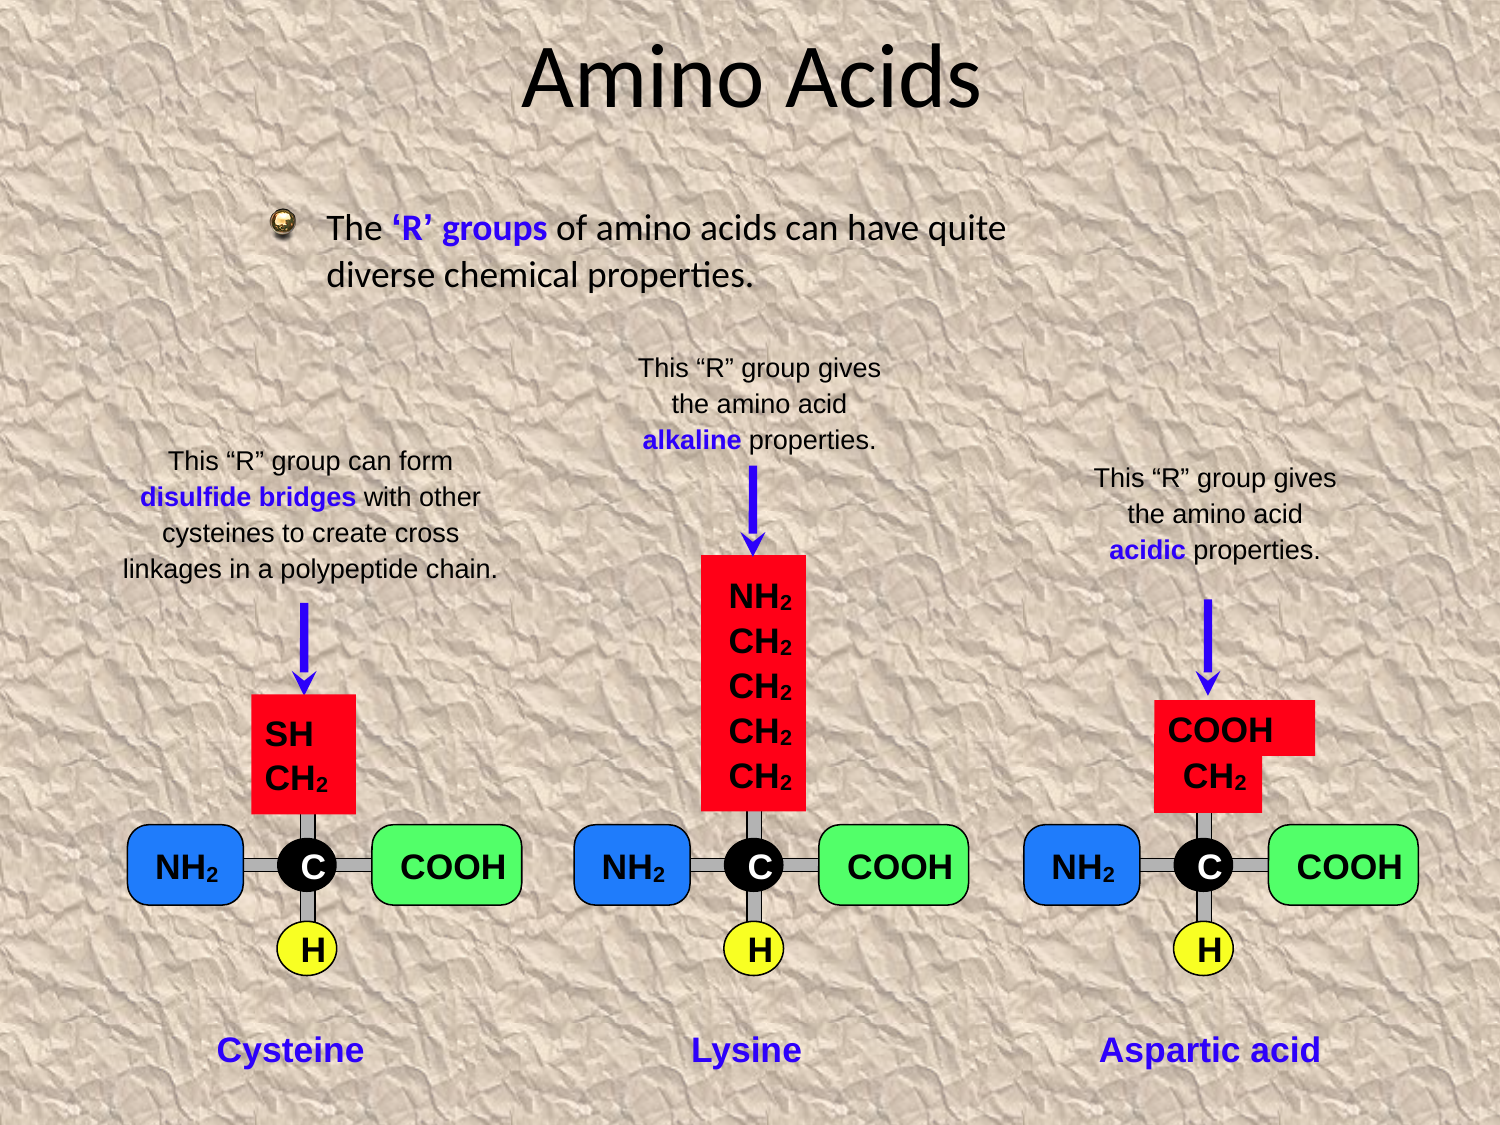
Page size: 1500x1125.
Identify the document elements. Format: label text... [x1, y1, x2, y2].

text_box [573, 346, 969, 1070]
title Amino Acids [0, 0, 1500, 134]
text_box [1023, 456, 1419, 1070]
picture [269, 208, 296, 243]
list The ‘R’ groups of amino acids can have quite diverse chemical properties. [254, 193, 1077, 301]
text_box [106, 440, 523, 1070]
